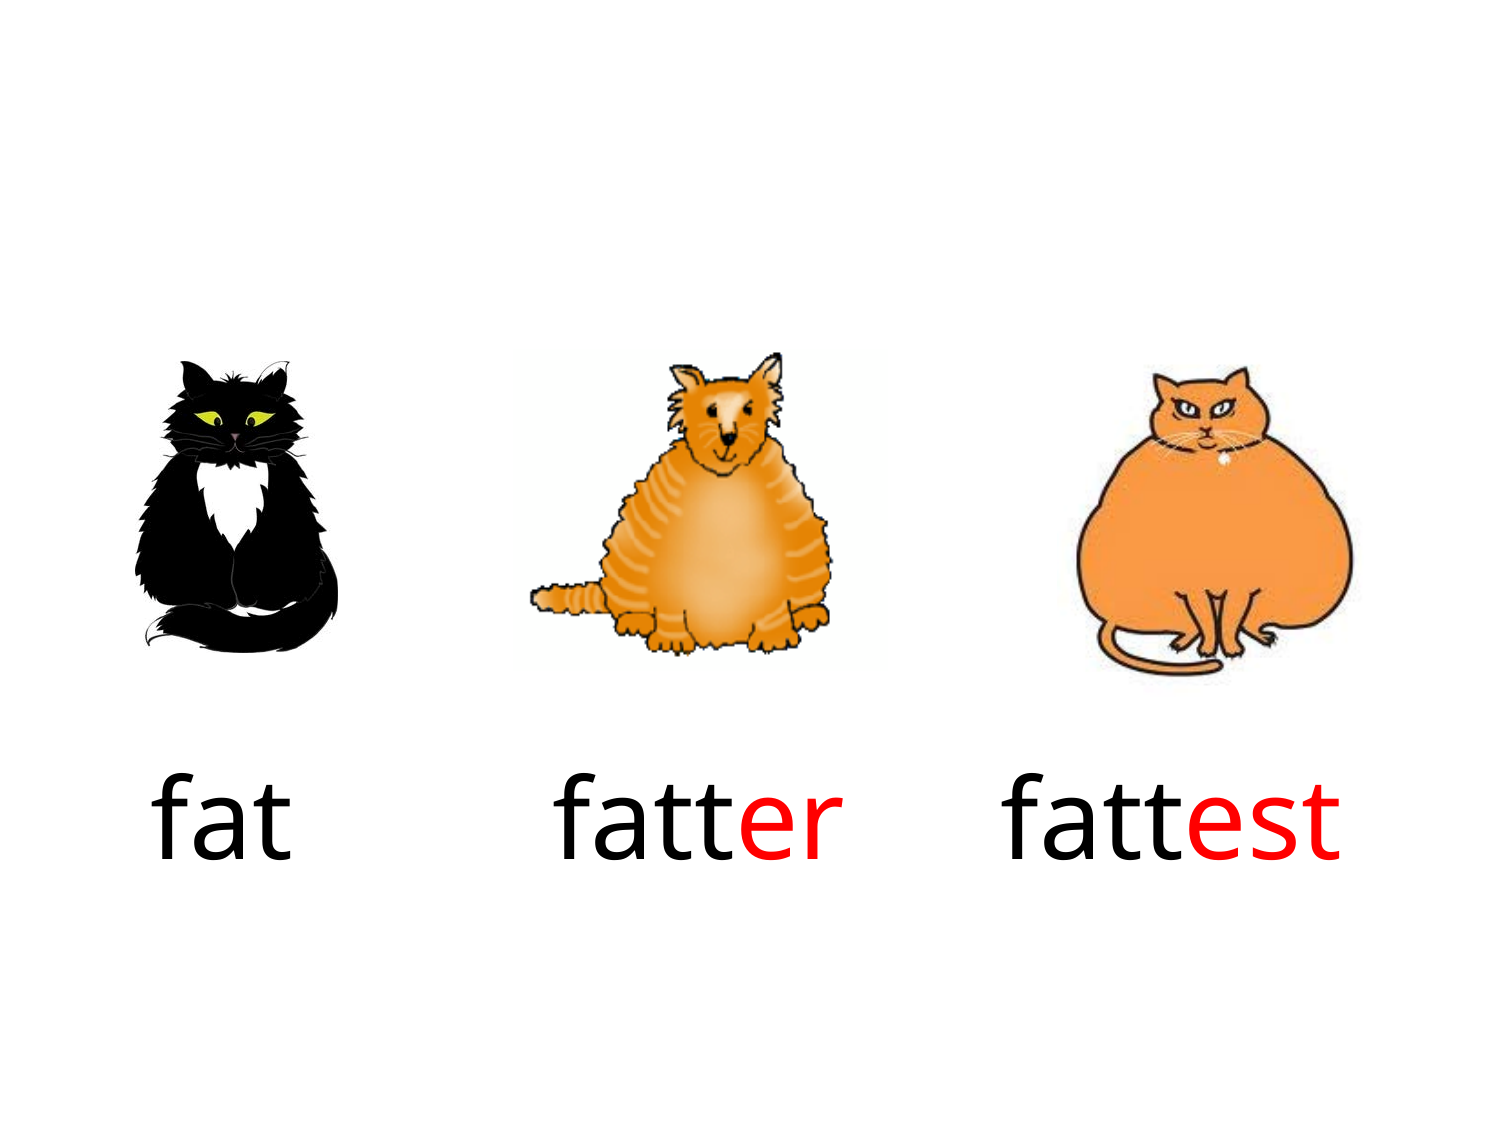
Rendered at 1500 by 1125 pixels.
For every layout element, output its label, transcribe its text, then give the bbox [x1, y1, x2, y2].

picture [1056, 337, 1364, 712]
text_box fatter [537, 739, 963, 890]
picture [135, 361, 338, 653]
text_box fattest [986, 739, 1436, 890]
picture [513, 349, 888, 671]
text_box fat [135, 739, 372, 890]
